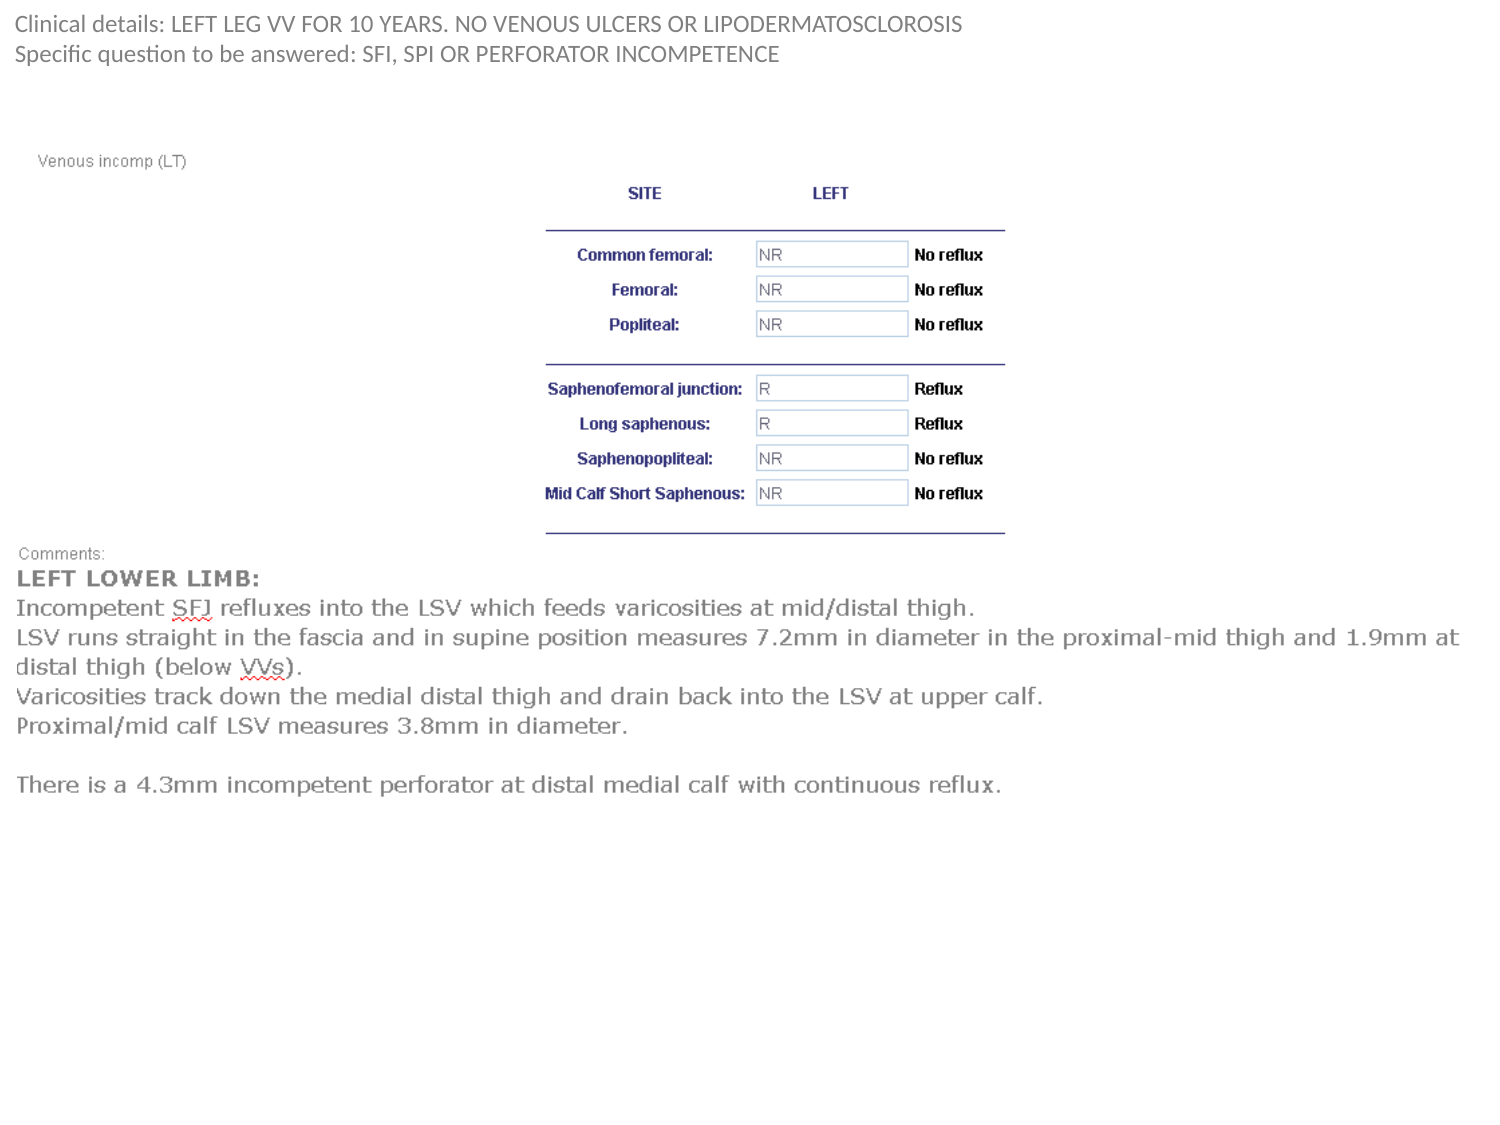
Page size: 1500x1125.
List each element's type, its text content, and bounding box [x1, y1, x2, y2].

picture [16, 147, 1470, 821]
text_box Clinical details: LEFT LEG VV FOR 10 YEARS. NO VENOUS ULCERS OR LIPODERMATOSCLOROSIS Specific question to be answered: SFI, SPI OR PERFORATOR INCOMPETENCE [0, 0, 1487, 75]
